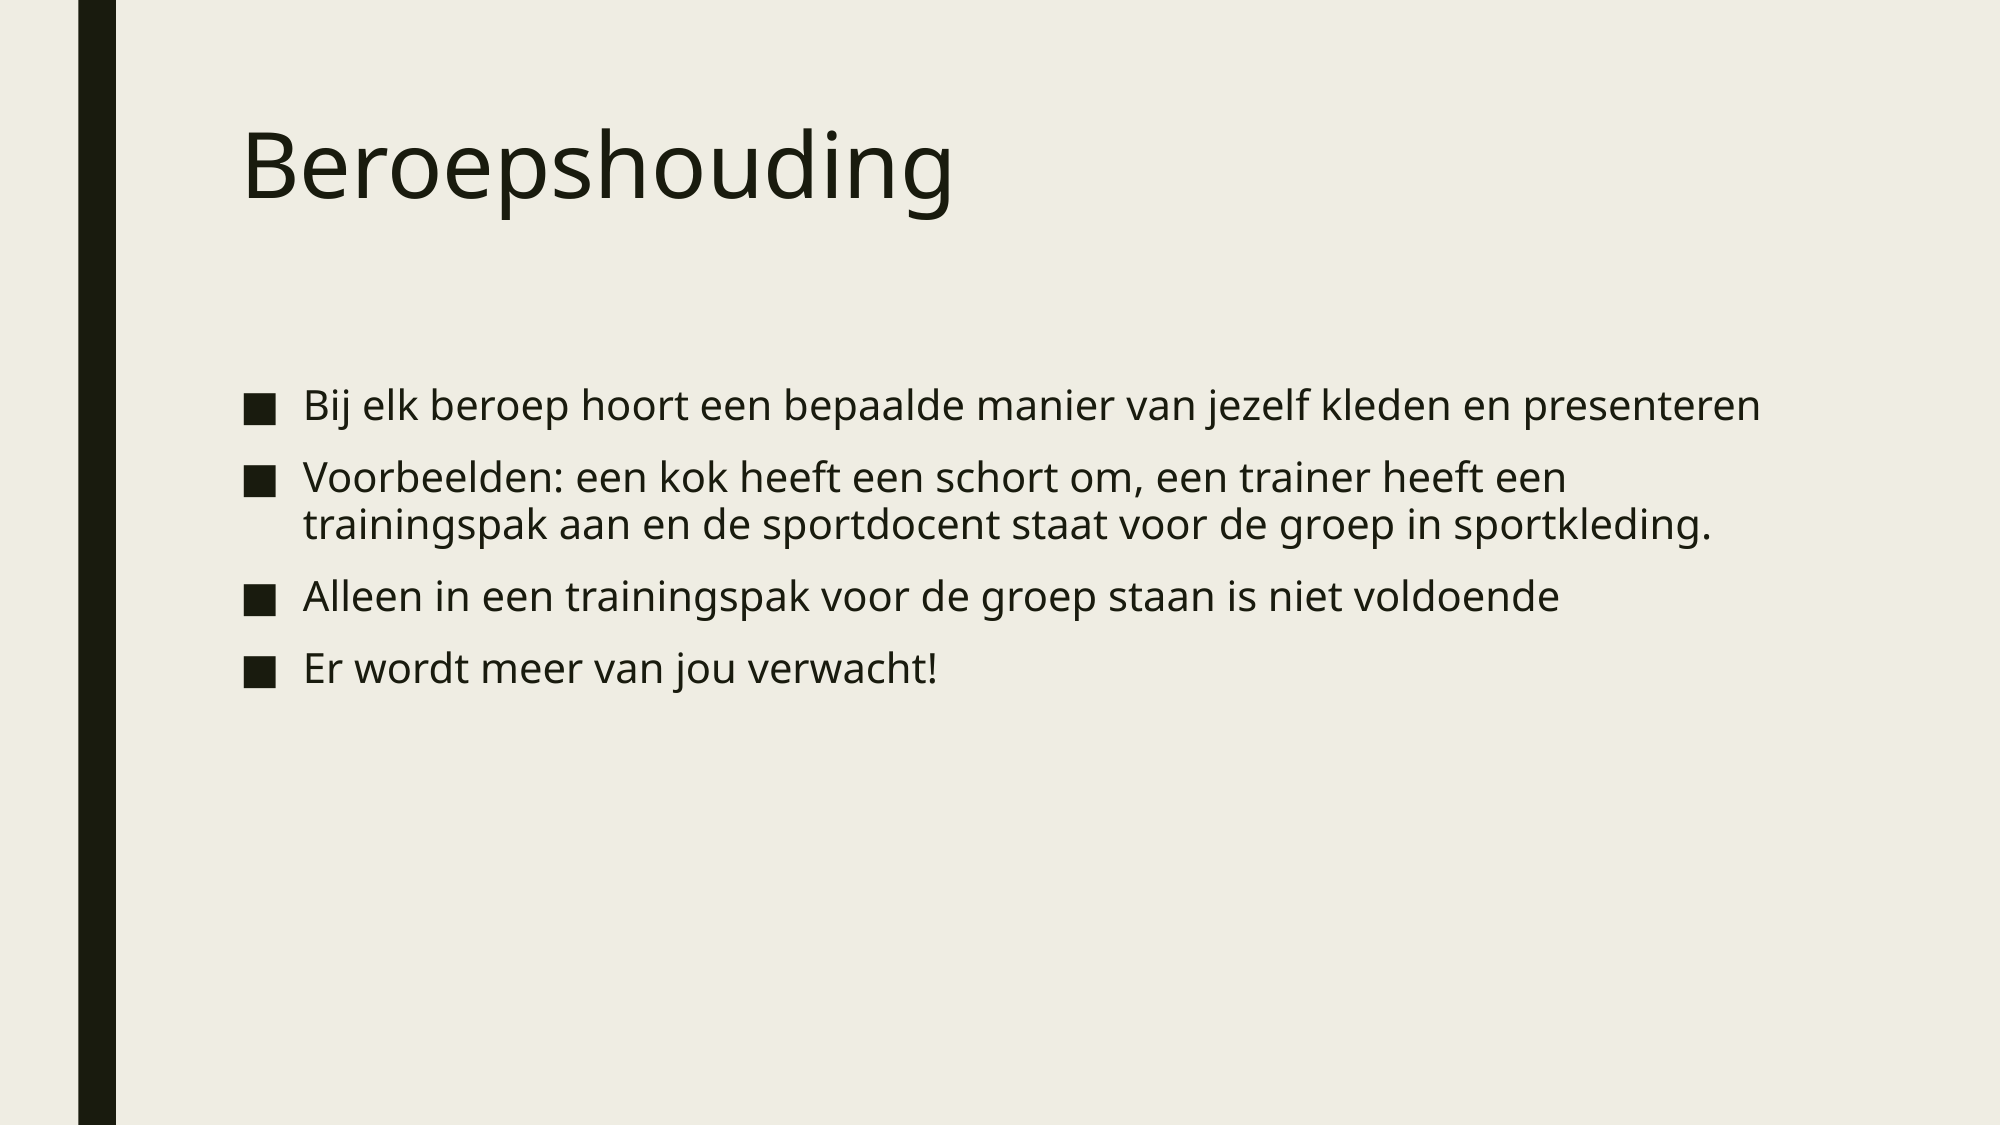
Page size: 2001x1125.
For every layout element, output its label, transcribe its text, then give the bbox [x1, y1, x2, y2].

list Bij elk beroep hoort een bepaalde manier van jezelf kleden en presenteren Voorbeelden: een kok heeft een schort om, een trainer heeft een trainingspak aan en de sportdocent staat voor de groep in sportkleding. Alleen in een trainingspak voor de groep staan is niet voldoende Er wordt meer van jou verwacht! [225, 375, 1800, 963]
title Beroepshouding [225, 112, 1800, 357]
